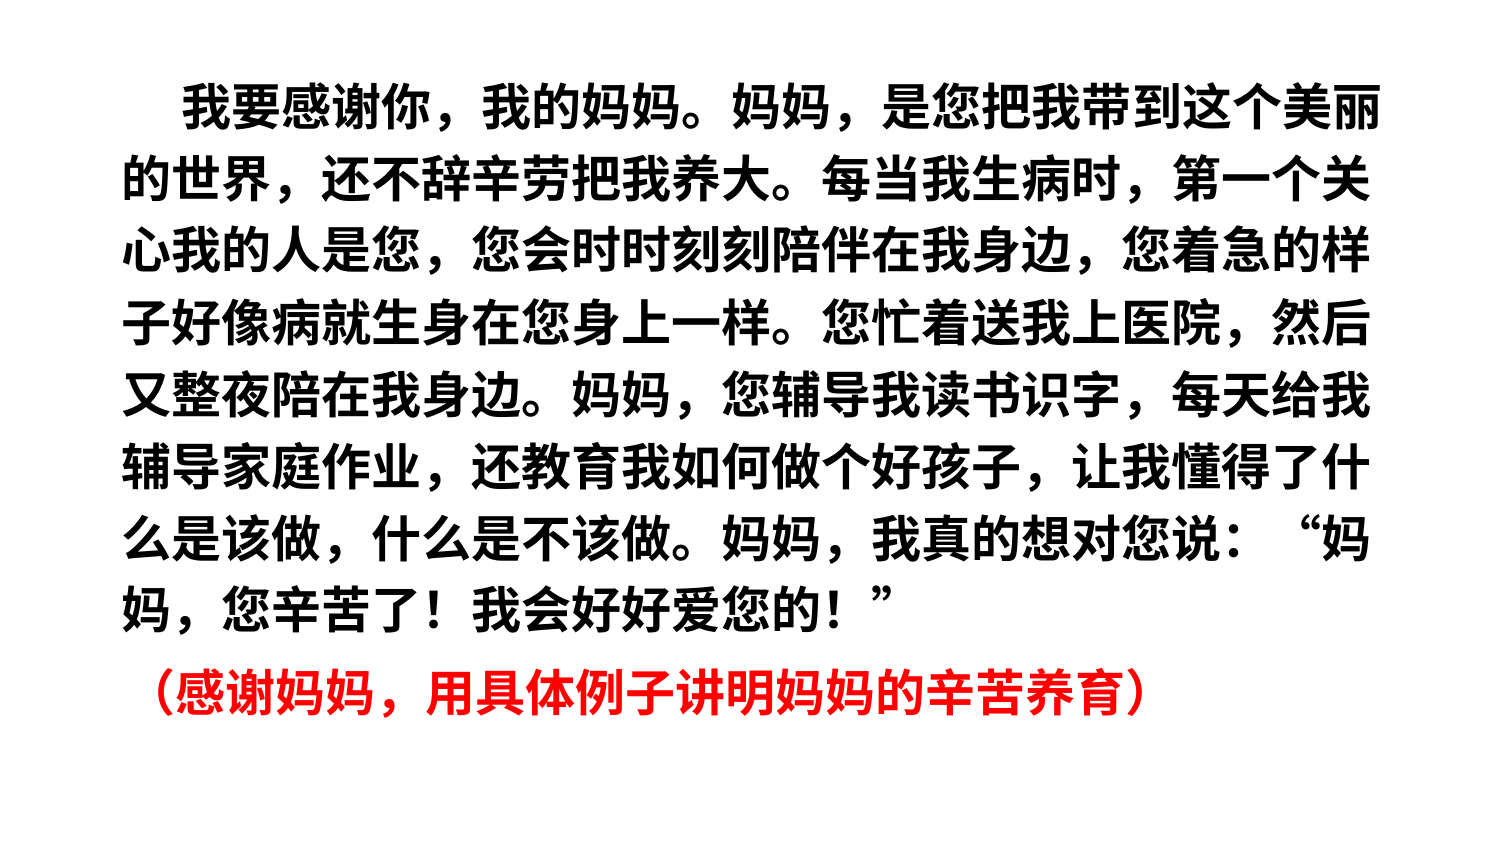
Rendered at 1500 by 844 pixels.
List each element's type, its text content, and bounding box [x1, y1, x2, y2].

list 我要感谢你，我的妈妈。妈妈，是您把我带到这个美丽的世界，还不辞辛劳把我养大。每当我生病时，第一个关心我的人是您，您会时时刻刻陪伴在我身边，您着急的样子好像病就生身在您身上一样。您忙着送我上医院，然后又整夜陪在我身边。妈妈，您辅导我读书识字，每天给我辅导家庭作业，还教育我如何做个好孩子，让我懂得了什么是该做，什么是不该做。妈妈，我真的想对您说：“妈妈，您辛苦了！我会好好爱您的！” （感谢妈妈，用具体例子讲明妈妈的辛苦养育） [64, 55, 1436, 809]
